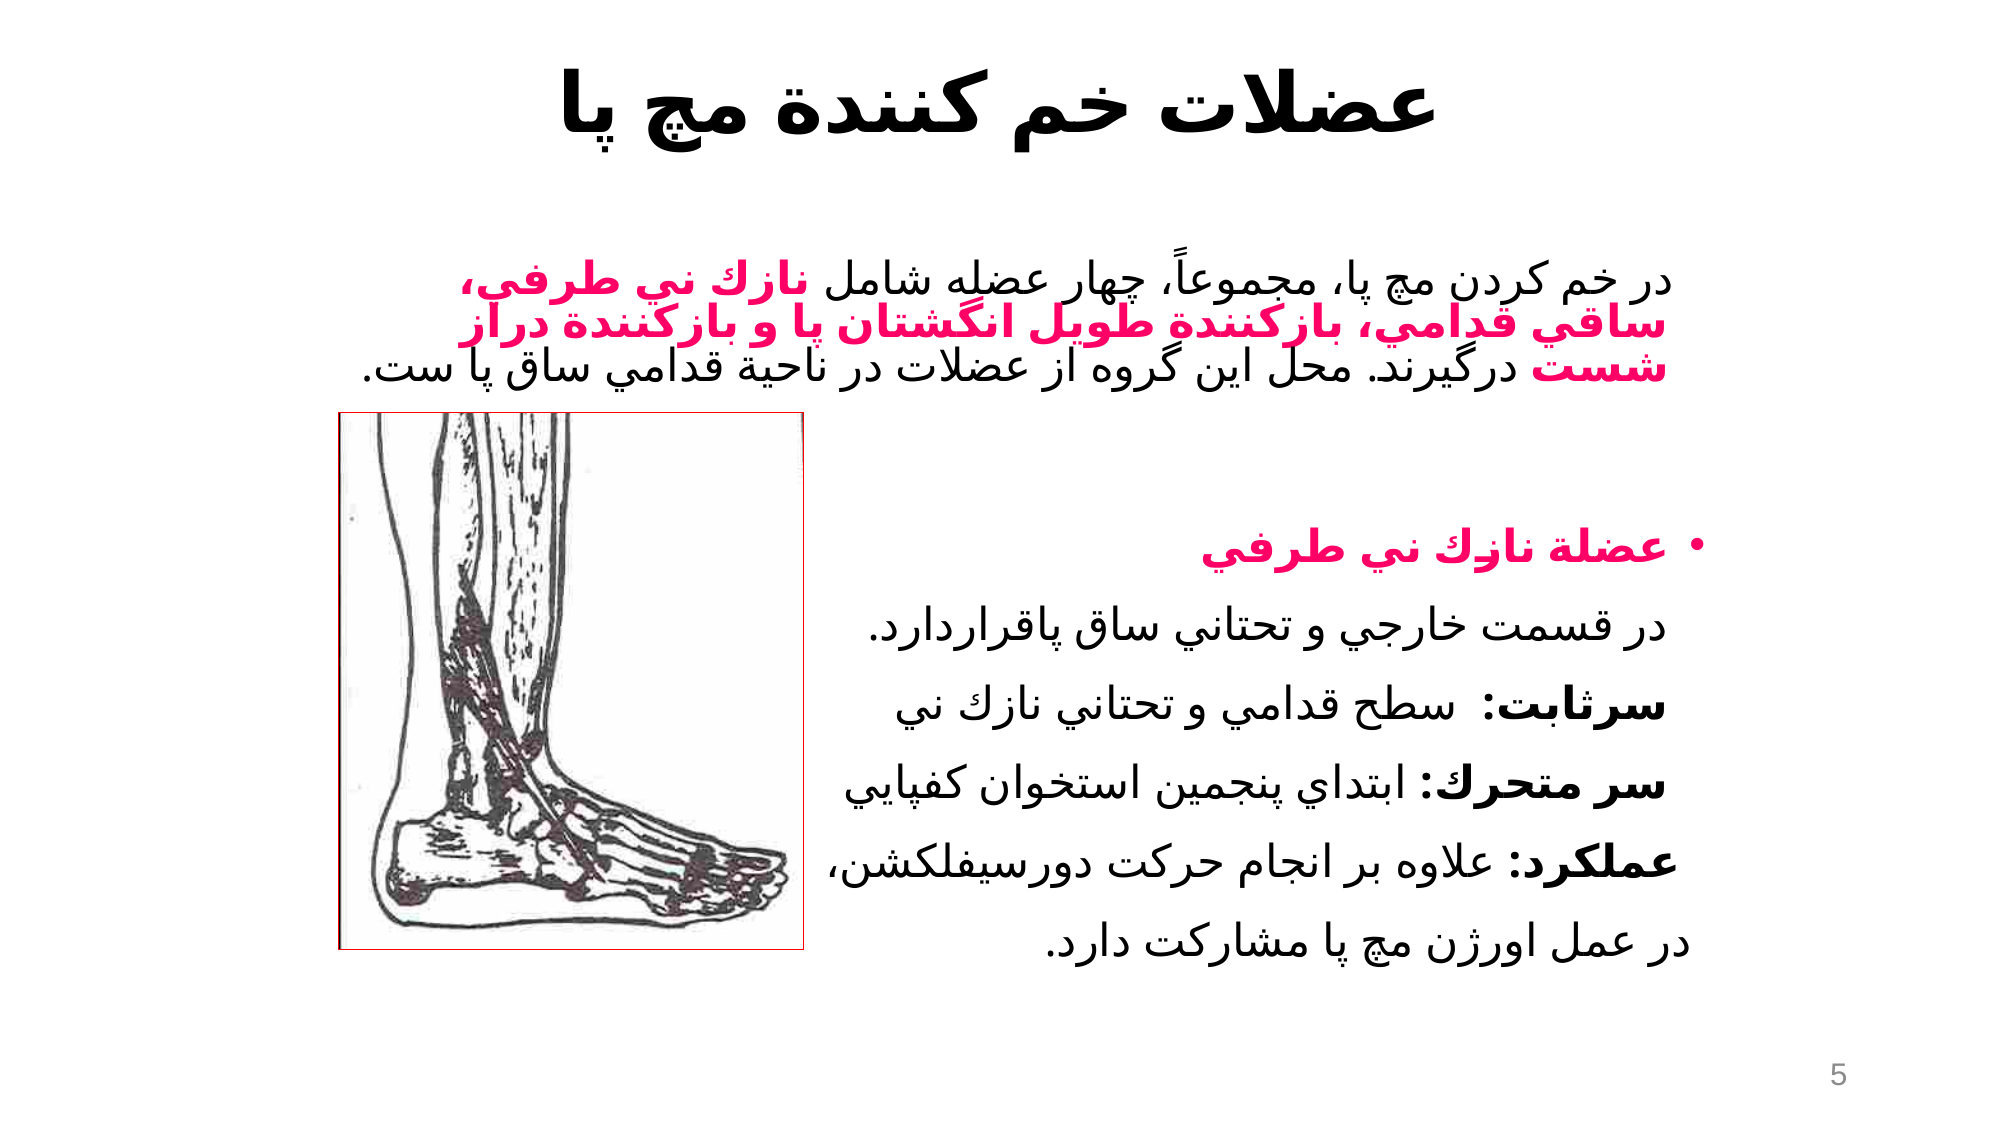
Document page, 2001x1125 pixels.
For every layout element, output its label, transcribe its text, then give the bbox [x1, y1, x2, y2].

list در خم كردن مچ پا، مجموعاً، چهار عضله شامل نازك ني طرفي، ساقي قدامي، بازكنندة طويل انگشتان پا و بازكنندة دراز شست درگيرند. محل اين گروه از عضلات در ناحية قدامي ساق پا ست. عضلة نازك ني طرفي در قسمت خارجي و تحتاني ساق پاقراردارد. سرثابت: سطح قدامي و تحتاني نازك ني سر متحرك: ابتداي پنجمين استخوان كف‎پايي عملکرد: علاوه بر انجام حركت دورسي‎فلكشن، در عمل اورژن مچ پا مشاركت دارد. [326, 187, 1719, 988]
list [338, 412, 804, 950]
slide_number 5 [1412, 1042, 1863, 1103]
title ‎ عضلات خم كنندة مچ پا [281, 47, 1719, 163]
